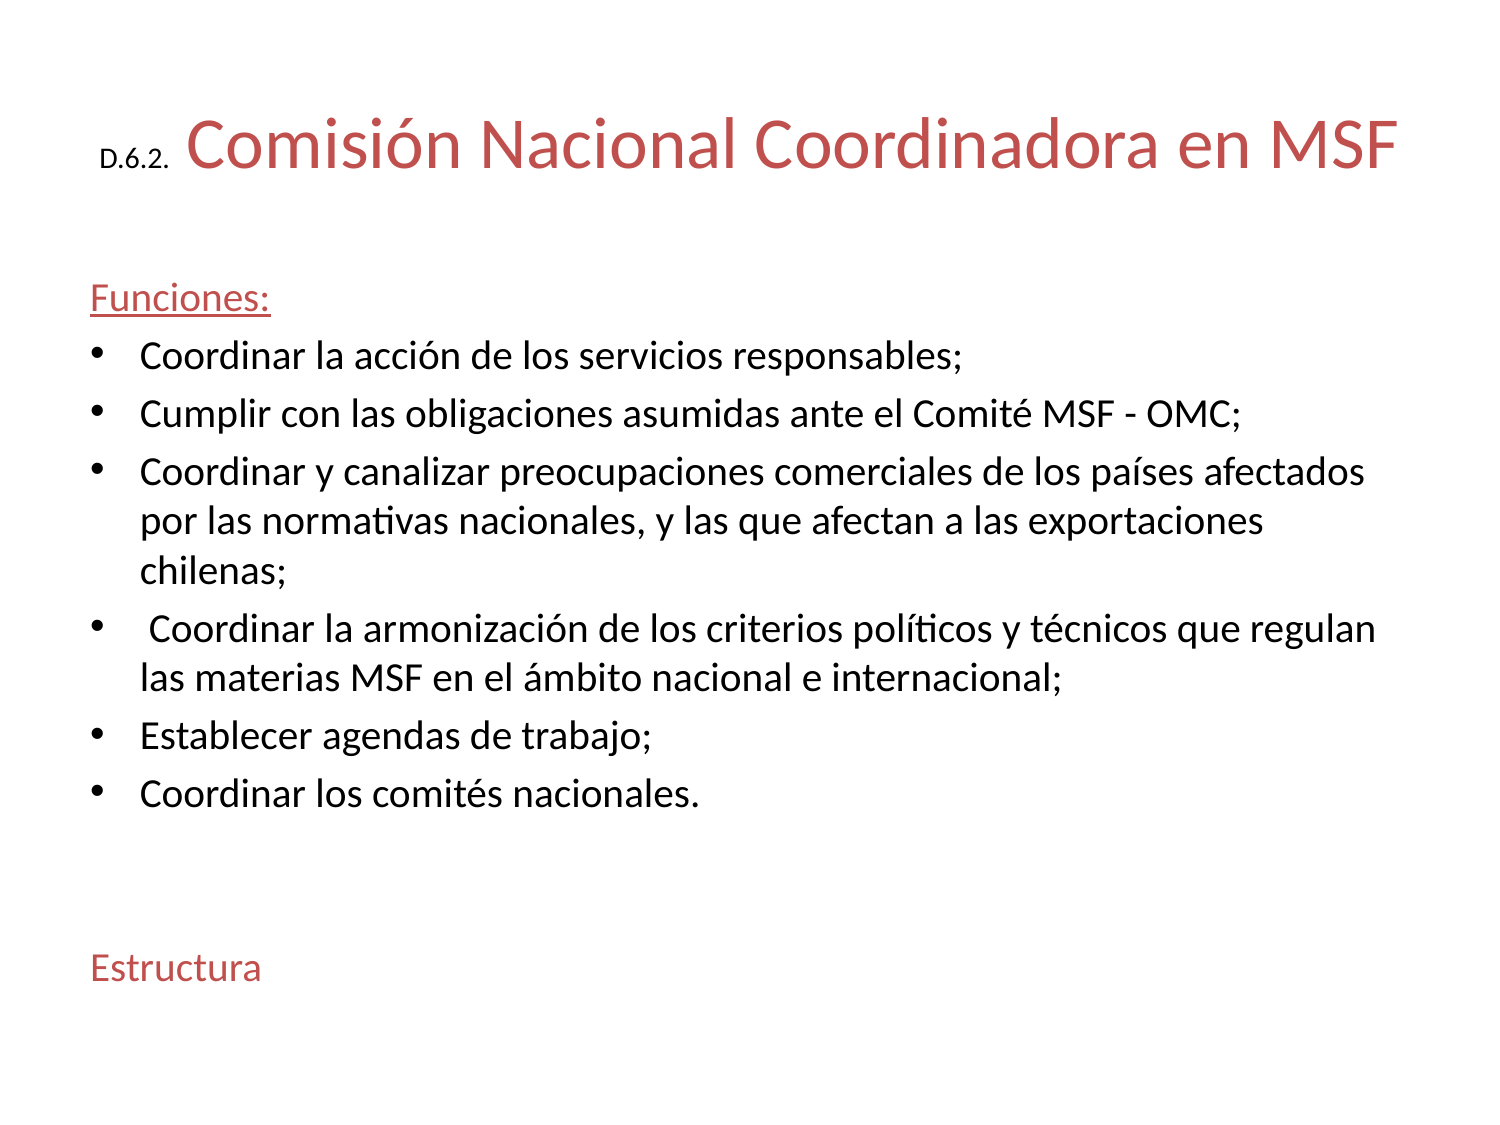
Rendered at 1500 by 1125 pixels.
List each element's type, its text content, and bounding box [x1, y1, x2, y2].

title D.6.2. Comisión Nacional Coordinadora en MSF [75, 45, 1425, 233]
list Funciones: Coordinar la acción de los servicios responsables; Cumplir con las obligaciones asumidas ante el Comité MSF - OMC; Coordinar y canalizar preocupaciones comerciales de los países afectados por las normativas nacionales, y las que afectan a las exportaciones chilenas; Coordinar la armonización de los criterios políticos y técnicos que regulan las materias MSF en el ámbito nacional e internacional; Establecer agendas de trabajo; Coordinar los comités nacionales. Estructura [75, 262, 1425, 1005]
